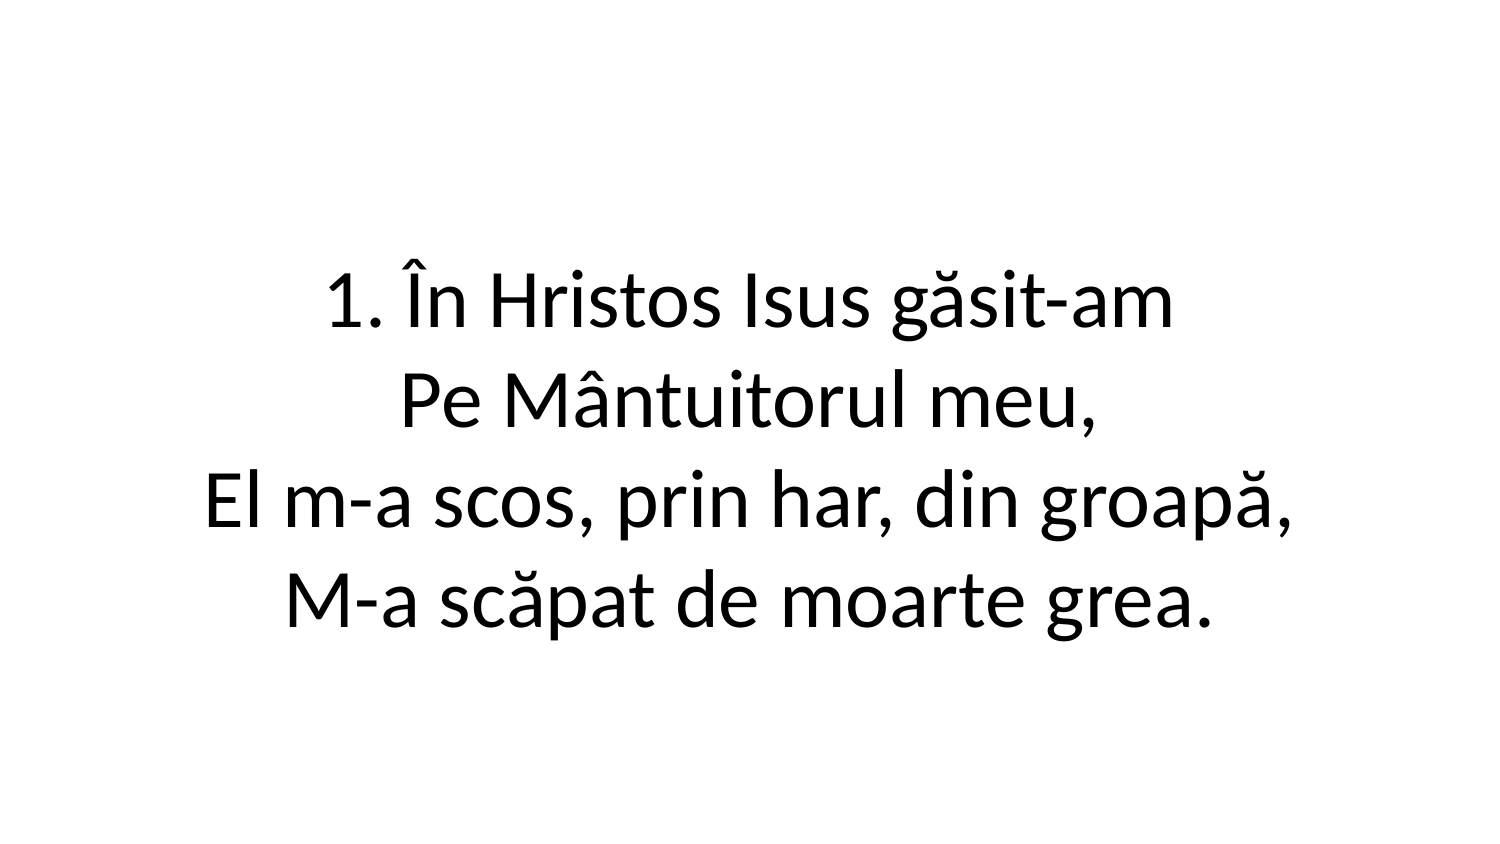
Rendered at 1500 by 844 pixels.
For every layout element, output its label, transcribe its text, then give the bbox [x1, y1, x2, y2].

text_box 1. În Hristos Isus găsit-am Pe Mântuitorul meu, El m-a scos, prin har, din groapă, M-a scăpat de moarte grea. [188, 192, 1311, 652]
